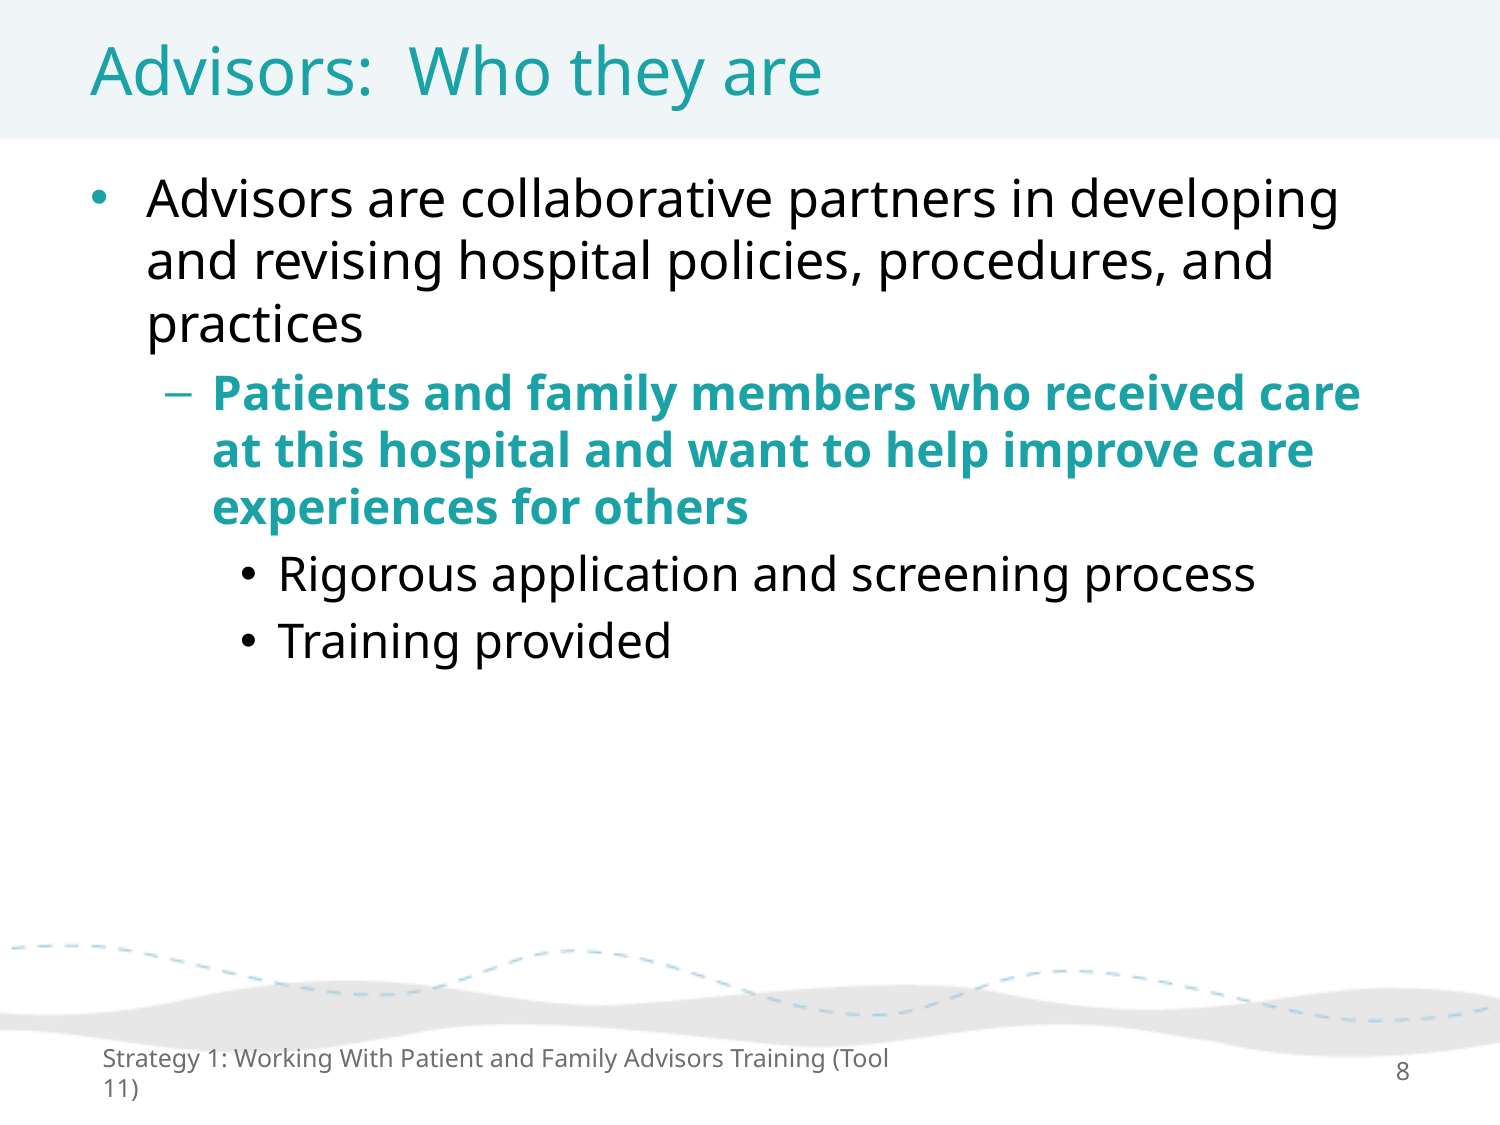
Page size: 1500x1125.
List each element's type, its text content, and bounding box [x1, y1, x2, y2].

title Advisors: Who they are [75, 0, 1425, 138]
footer Strategy 1: Working With Patient and Family Advisors Training (Tool 11) [87, 1042, 925, 1103]
list Advisors are collaborative partners in developing and revising hospital policies, procedures, and practices Patients and family members who received care at this hospital and want to help improve care experiences for others Rigorous application and screening process Training provided [75, 157, 1425, 900]
picture [0, 0, 1500, 1125]
slide_number 8 [1074, 1042, 1425, 1103]
